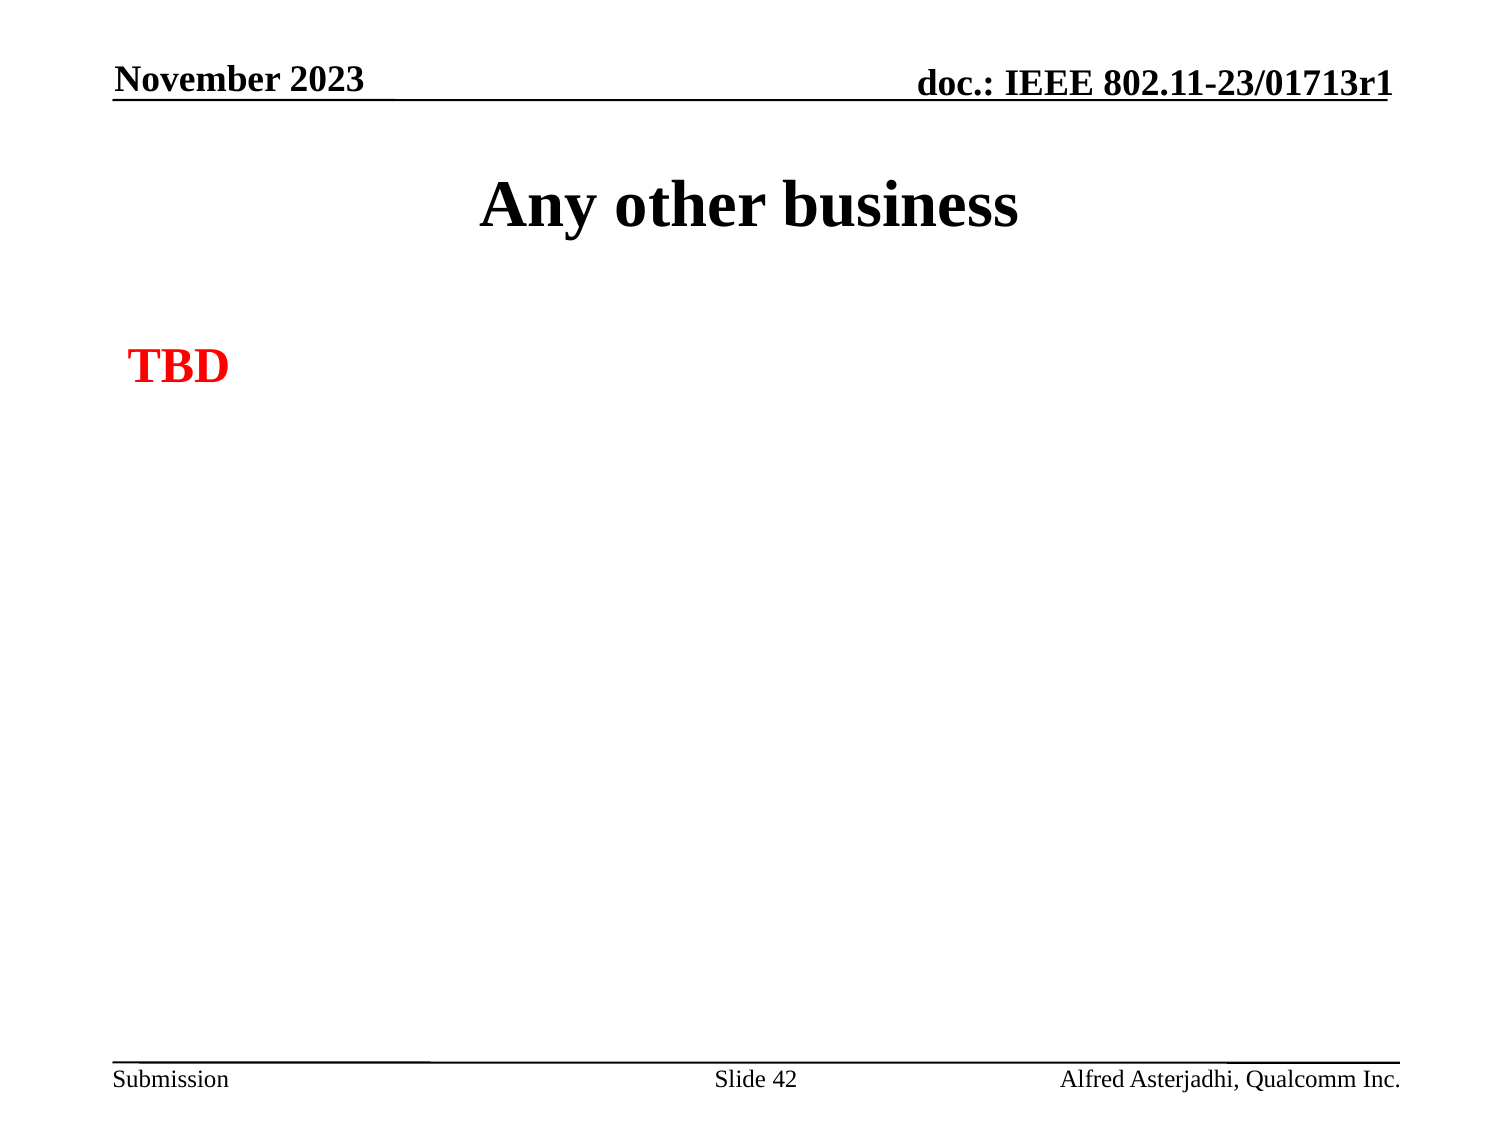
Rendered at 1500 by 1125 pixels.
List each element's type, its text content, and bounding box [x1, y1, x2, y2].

slide_number Slide 42 [712, 1061, 800, 1123]
list TBD [112, 324, 1388, 1000]
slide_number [114, 54, 423, 100]
title Any other business [112, 112, 1388, 288]
footer Alfred Asterjadhi, Qualcomm Inc. [878, 1061, 1402, 1093]
